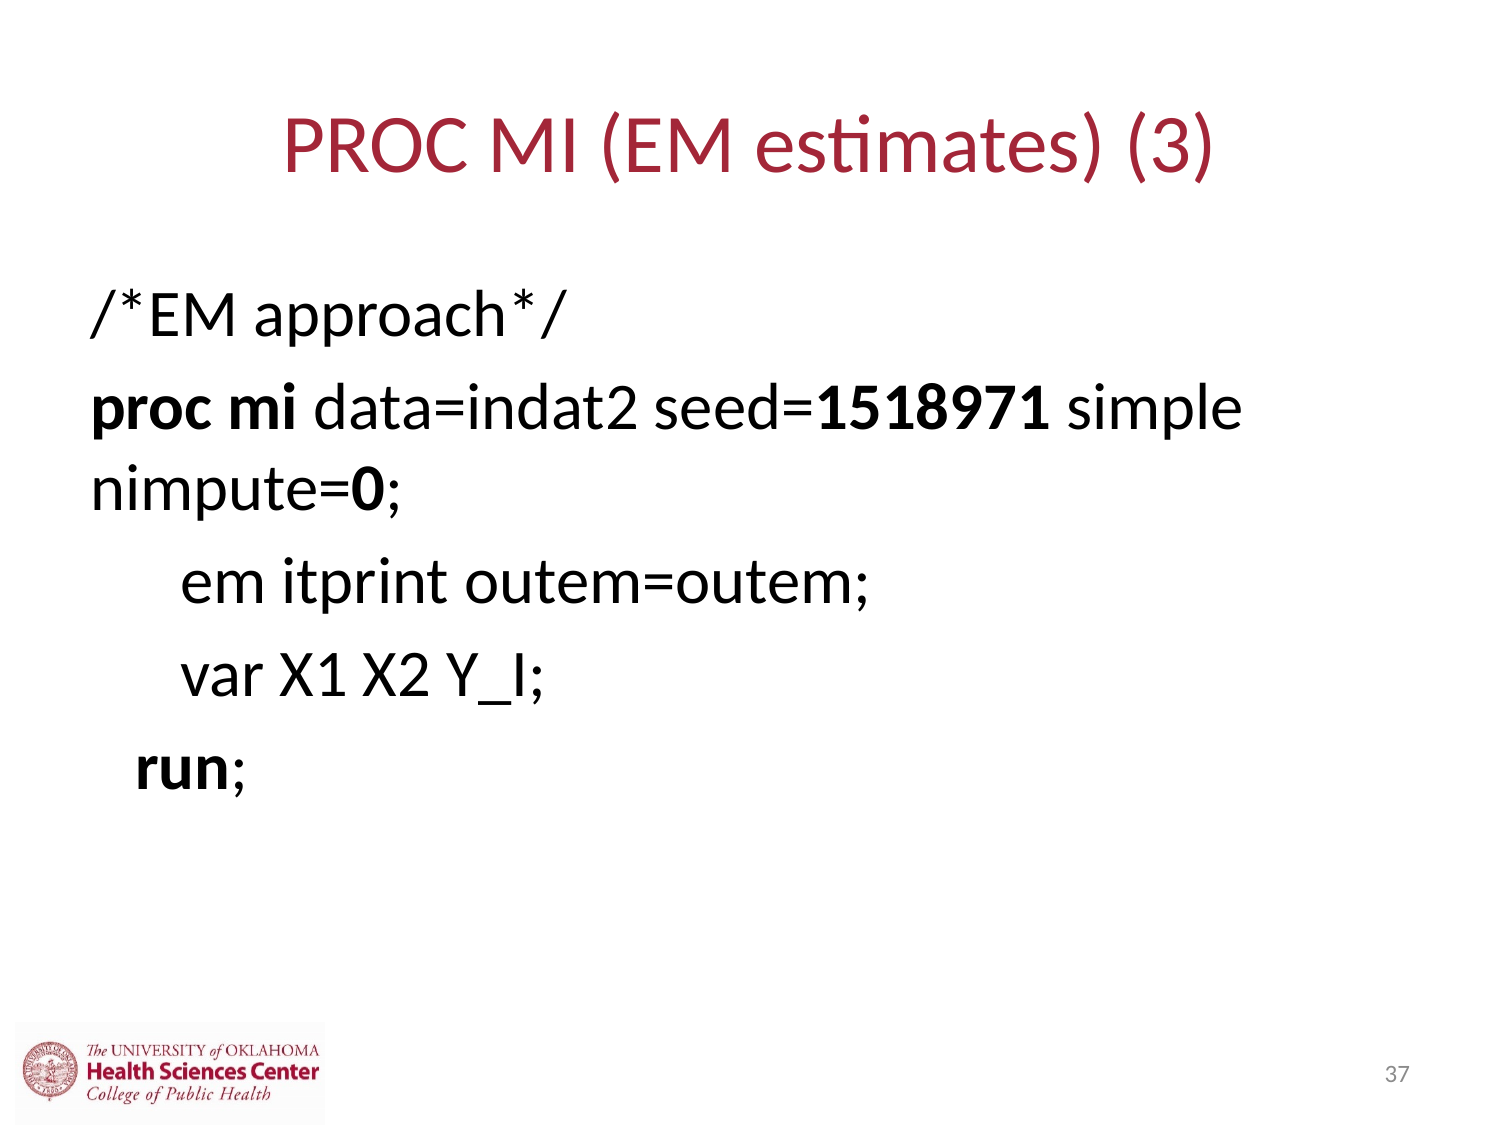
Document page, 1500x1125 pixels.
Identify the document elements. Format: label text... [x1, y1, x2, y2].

picture [15, 1022, 325, 1125]
list /*EM approach*/ proc mi data=indat2 seed=1518971 simple nimpute=0; em itprint outem=outem; var X1 X2 Y_I; run; [75, 262, 1425, 1005]
slide_number 37 [1074, 1042, 1425, 1103]
title PROC MI (EM estimates) (3) [75, 45, 1425, 233]
